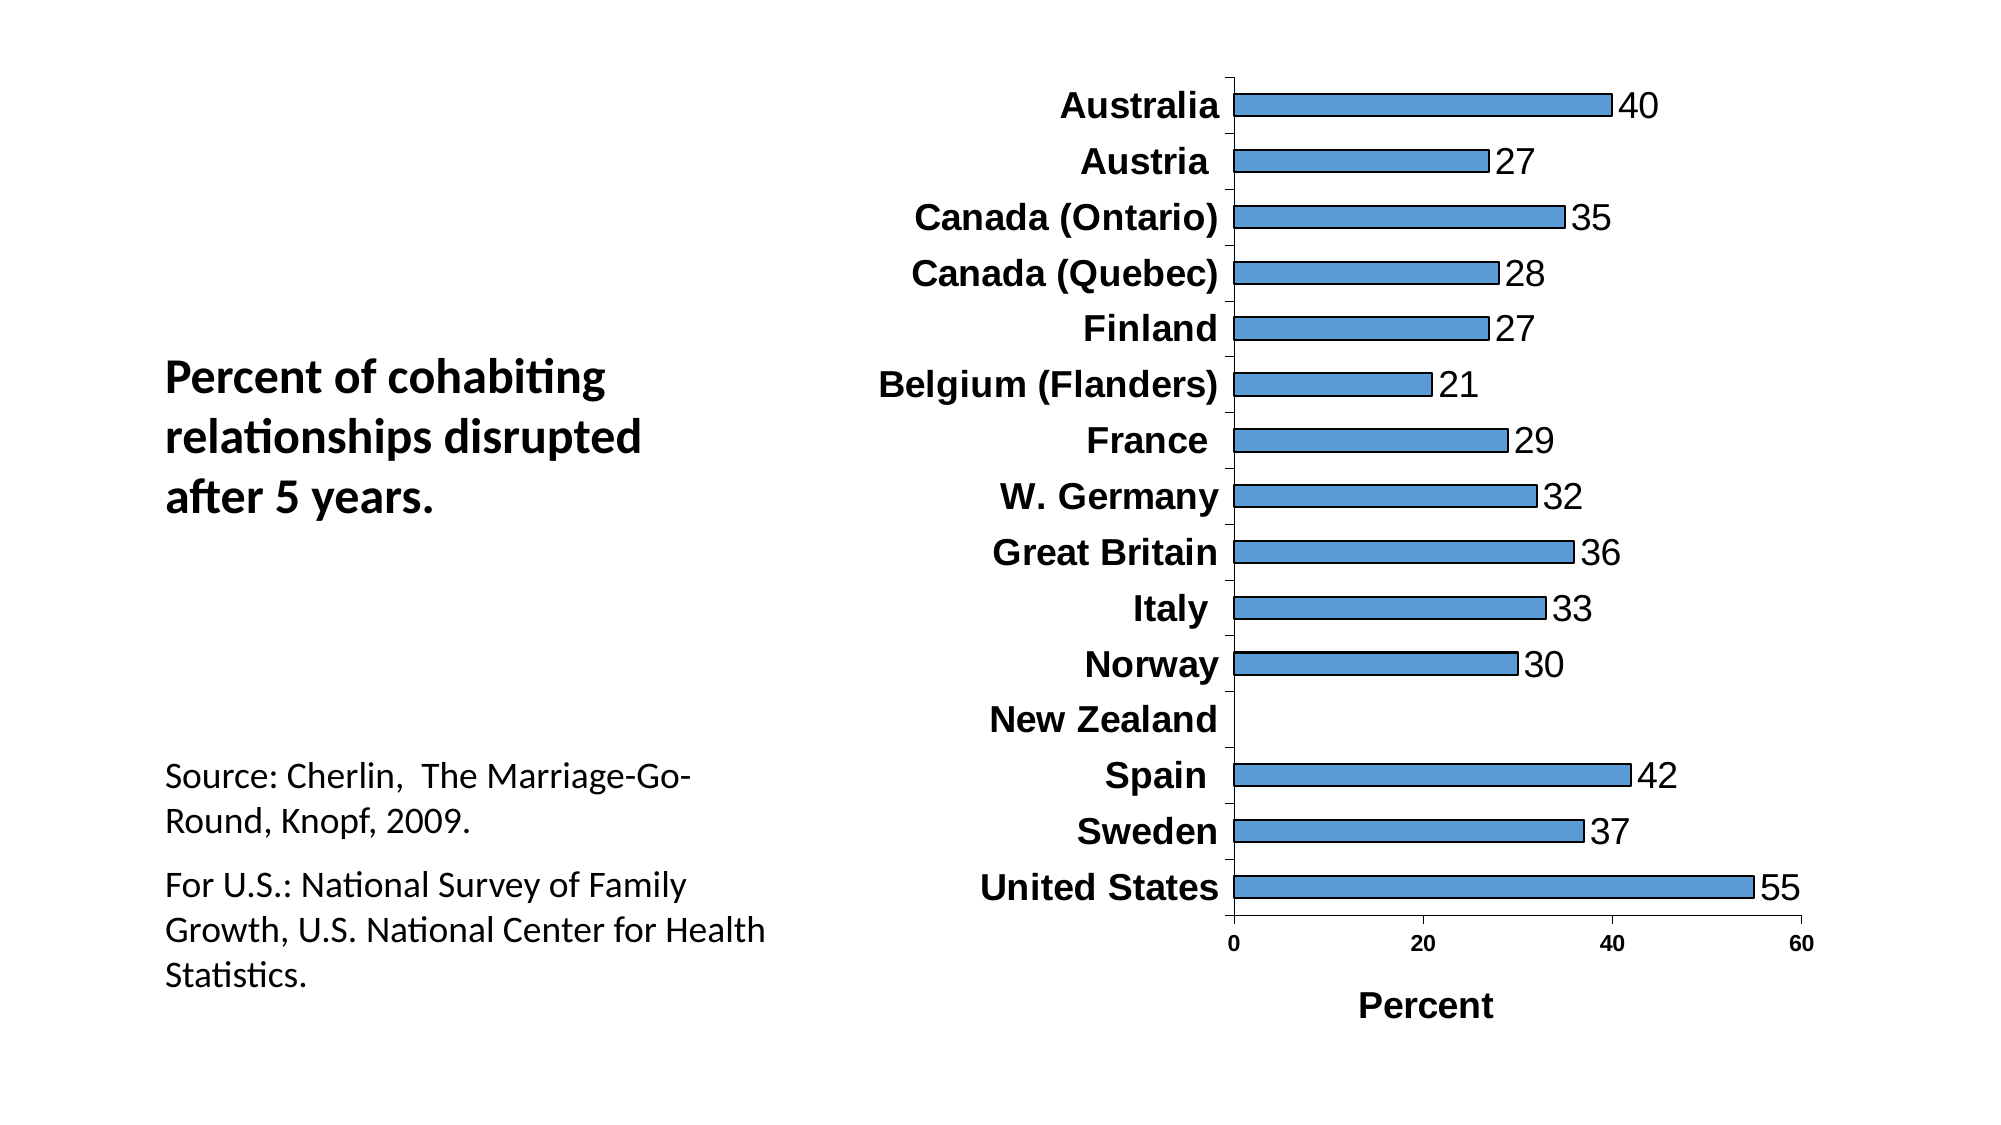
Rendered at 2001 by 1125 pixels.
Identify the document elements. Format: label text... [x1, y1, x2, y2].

chart [750, 45, 1830, 1038]
text_box Source: Cherlin, The Marriage-Go-Round, Knopf, 2009. For U.S.: National Survey of Family Growth, U.S. National Center for Health Statistics. [150, 743, 750, 1003]
text_box Percent of cohabiting relationships disrupted after 5 years. [150, 336, 738, 532]
